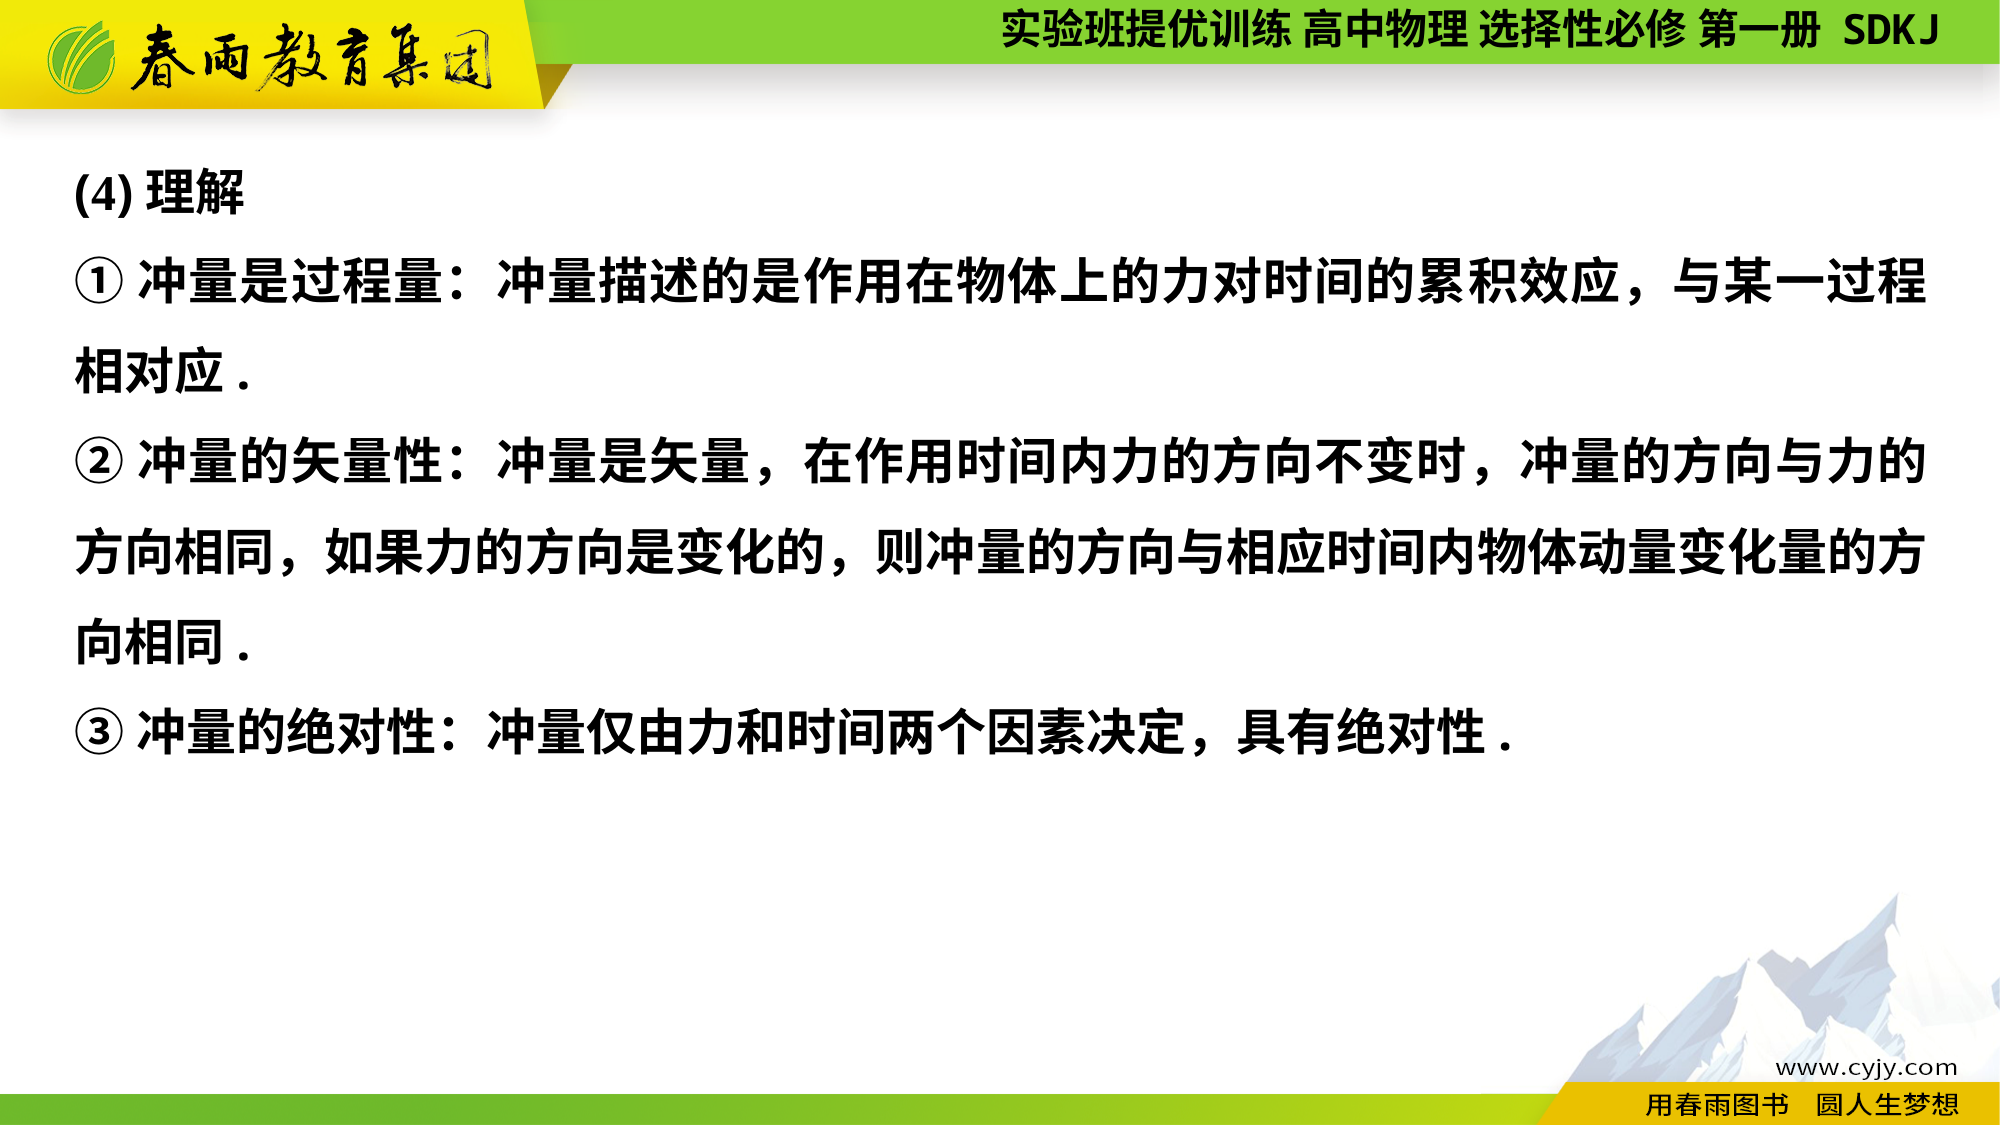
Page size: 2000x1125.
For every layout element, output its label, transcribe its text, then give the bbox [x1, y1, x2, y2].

list (4)理解 ①冲量是过程量：冲量描述的是作用在物体上的力对时间的累积效应，与某一过程相对应. ②冲量的矢量性：冲量是矢量，在作用时间内力的方向不变时，冲量的方向与力的方向相同，如果力的方向是变化的，则冲量的方向与相应时间内物体动量变化量的方向相同. ③冲量的绝对性：冲量仅由力和时间两个因素决定，具有绝对性. [59, 122, 1944, 774]
picture [0, 0, 2000, 1125]
